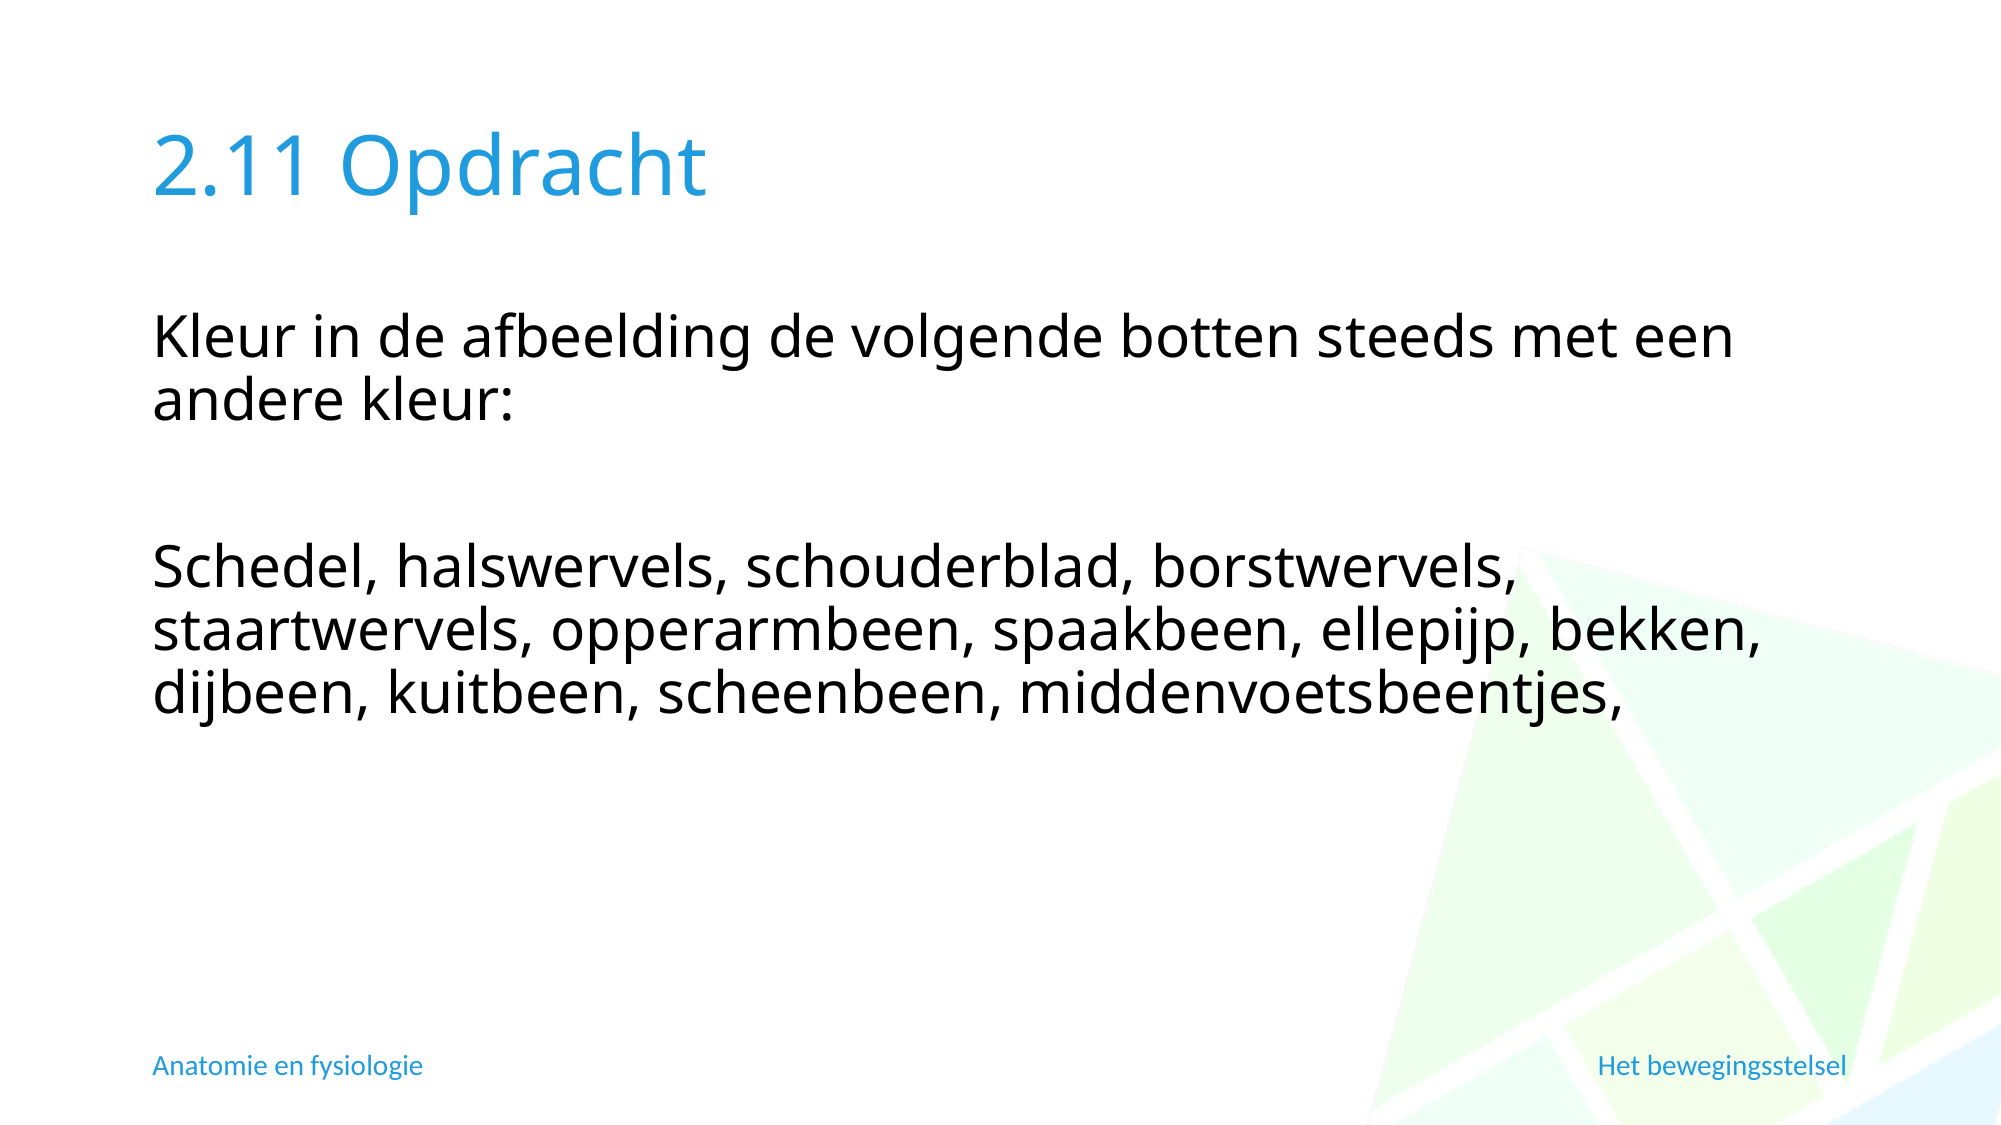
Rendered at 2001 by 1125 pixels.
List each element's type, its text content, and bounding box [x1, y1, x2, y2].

list Het bewegingsstelsel [1412, 1042, 1863, 1103]
title 2.11 Opdracht [137, 59, 1863, 278]
list Kleur in de afbeelding de volgende botten steeds met een andere kleur: Schedel, halswervels, schouderblad, borstwervels, staartwervels, opperarmbeen, spaakbeen, ellepijp, bekken, dijbeen, kuitbeen, scheenbeen, middenvoetsbeentjes, [137, 299, 1863, 1014]
list Anatomie en fysiologie [137, 1042, 588, 1103]
